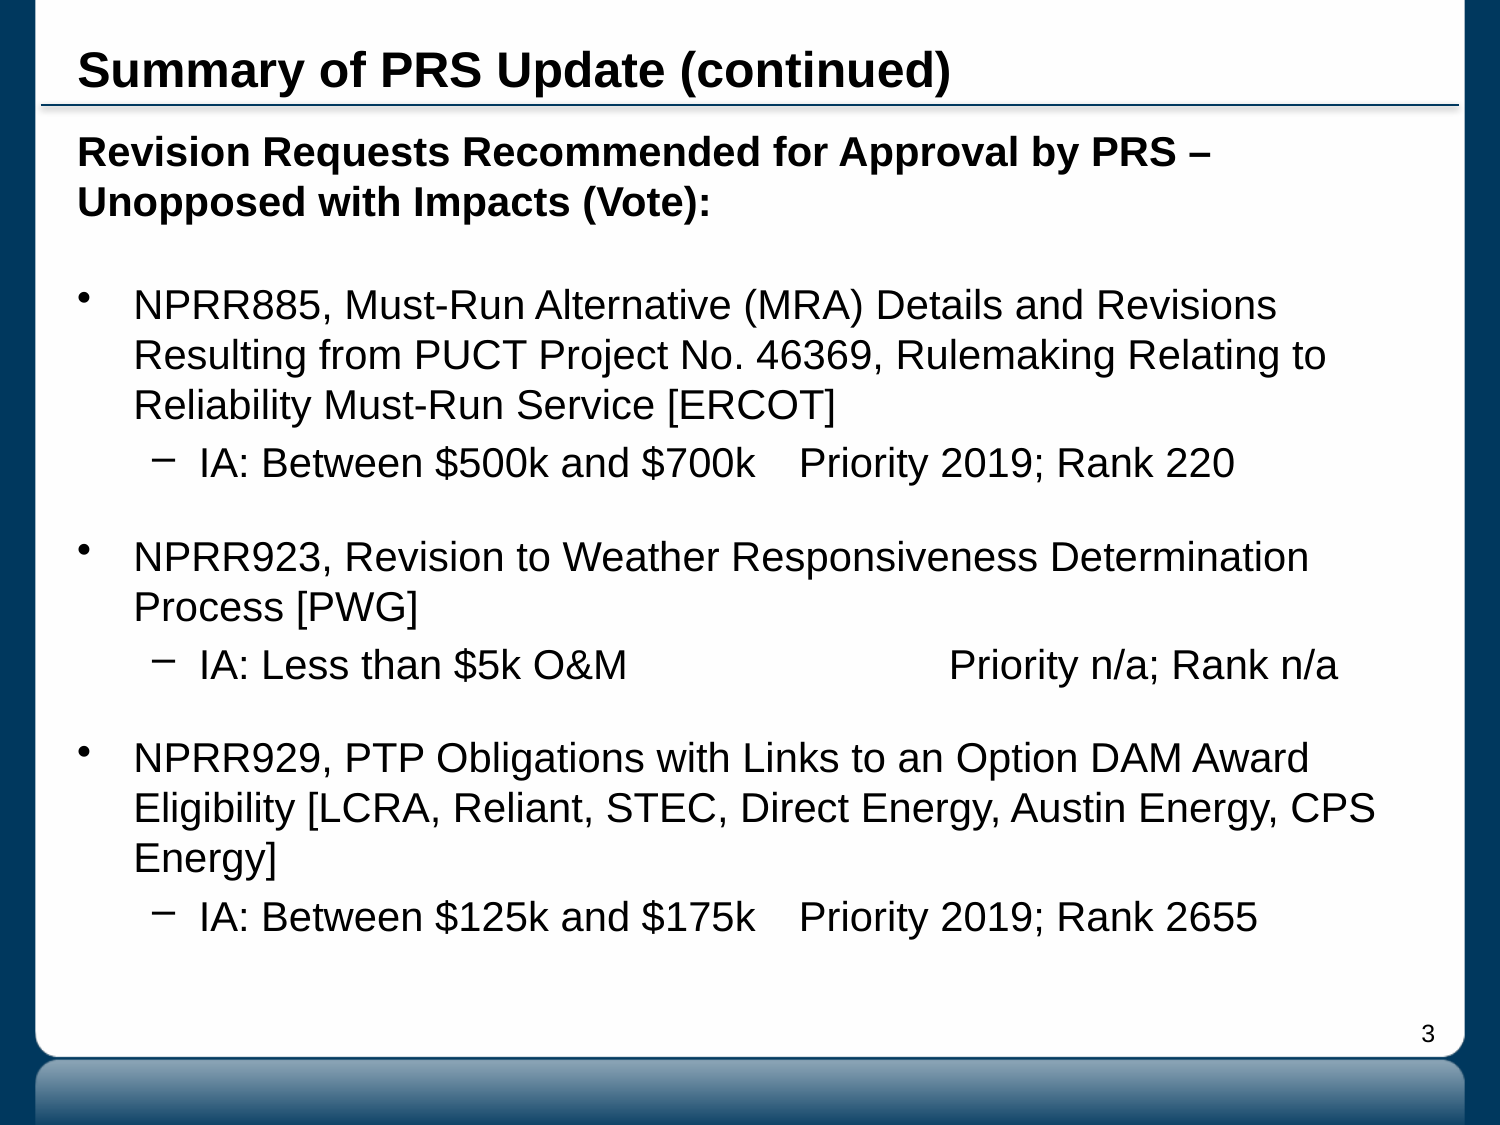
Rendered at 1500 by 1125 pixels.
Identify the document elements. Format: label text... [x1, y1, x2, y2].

title Summary of PRS Update (continued) [62, 29, 1450, 106]
text_box Revision Requests Recommended for Approval by PRS – Unopposed with Impacts (Vote): NPRR885, Must-Run Alternative (MRA) Details and Revisions Resulting from PUCT Project No. 46369, Rulemaking Relating to Reliability Must-Run Service [ERCOT] IA: Between $500k and $700k Priority 2019; Rank 220 NPRR923, Revision to Weather Responsiveness Determination Process [PWG] IA: Less than $5k O&M Priority n/a; Rank n/a NPRR929, PTP Obligations with Links to an Option DAM Award Eligibility [LCRA, Reliant, STEC, Direct Energy, Austin Energy, CPS Energy] IA: Between $125k and $175k Priority 2019; Rank 2655 [62, 117, 1450, 1027]
picture [35, 0, 1465, 1125]
